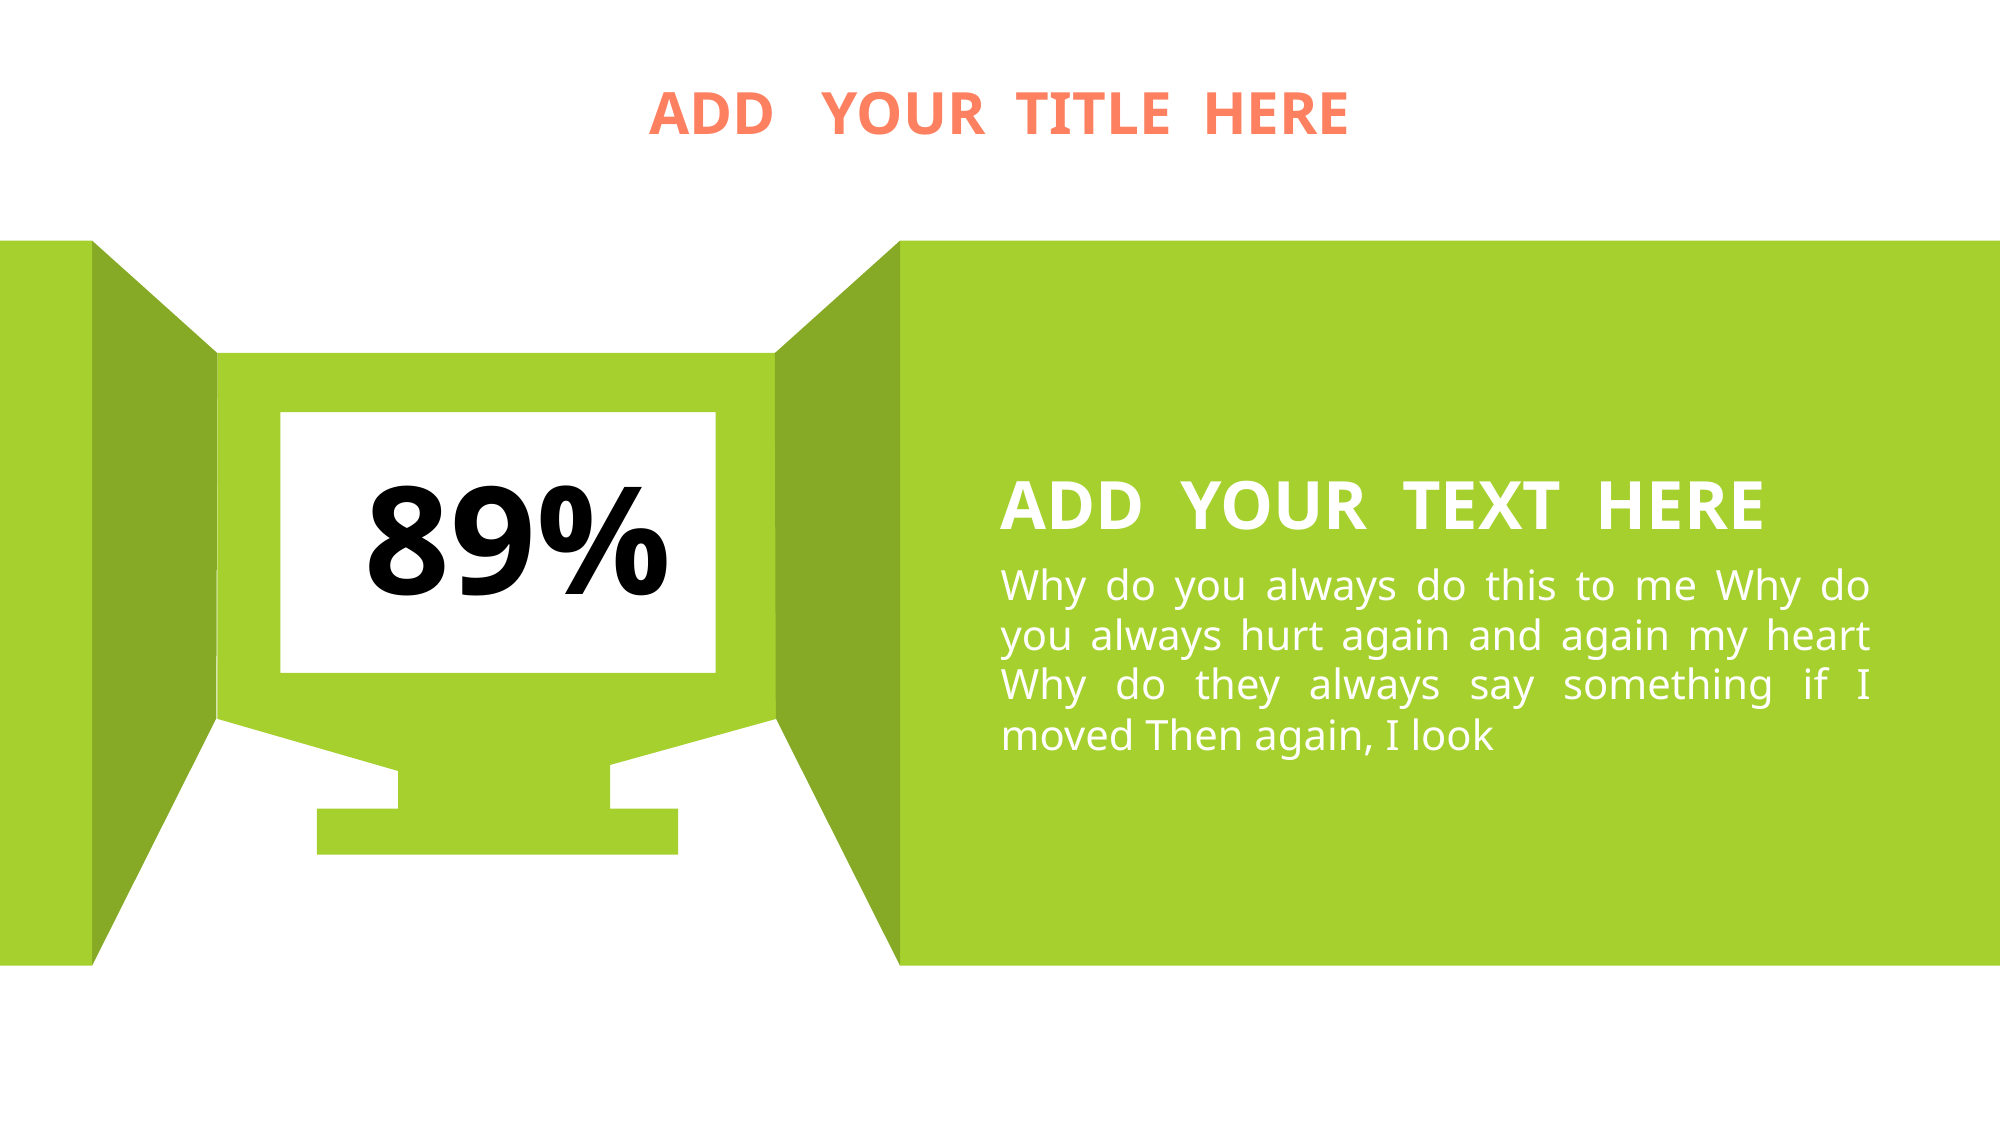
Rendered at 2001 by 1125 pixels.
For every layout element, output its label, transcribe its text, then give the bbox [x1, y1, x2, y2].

text_box ADD YOUR TEXT HERE [985, 455, 1886, 550]
text_box [217, 352, 776, 855]
text_box 89% [350, 437, 721, 633]
text_box [0, 240, 93, 966]
text_box [774, 240, 901, 966]
text_box [93, 241, 218, 964]
text_box [901, 240, 2000, 966]
text_box ADD YOUR TITLE HERE [496, 68, 1504, 154]
text_box Why do you always do this to me Why do you always hurt again and again my heart Why do they always say something if I moved Then again, I look [985, 550, 1886, 766]
